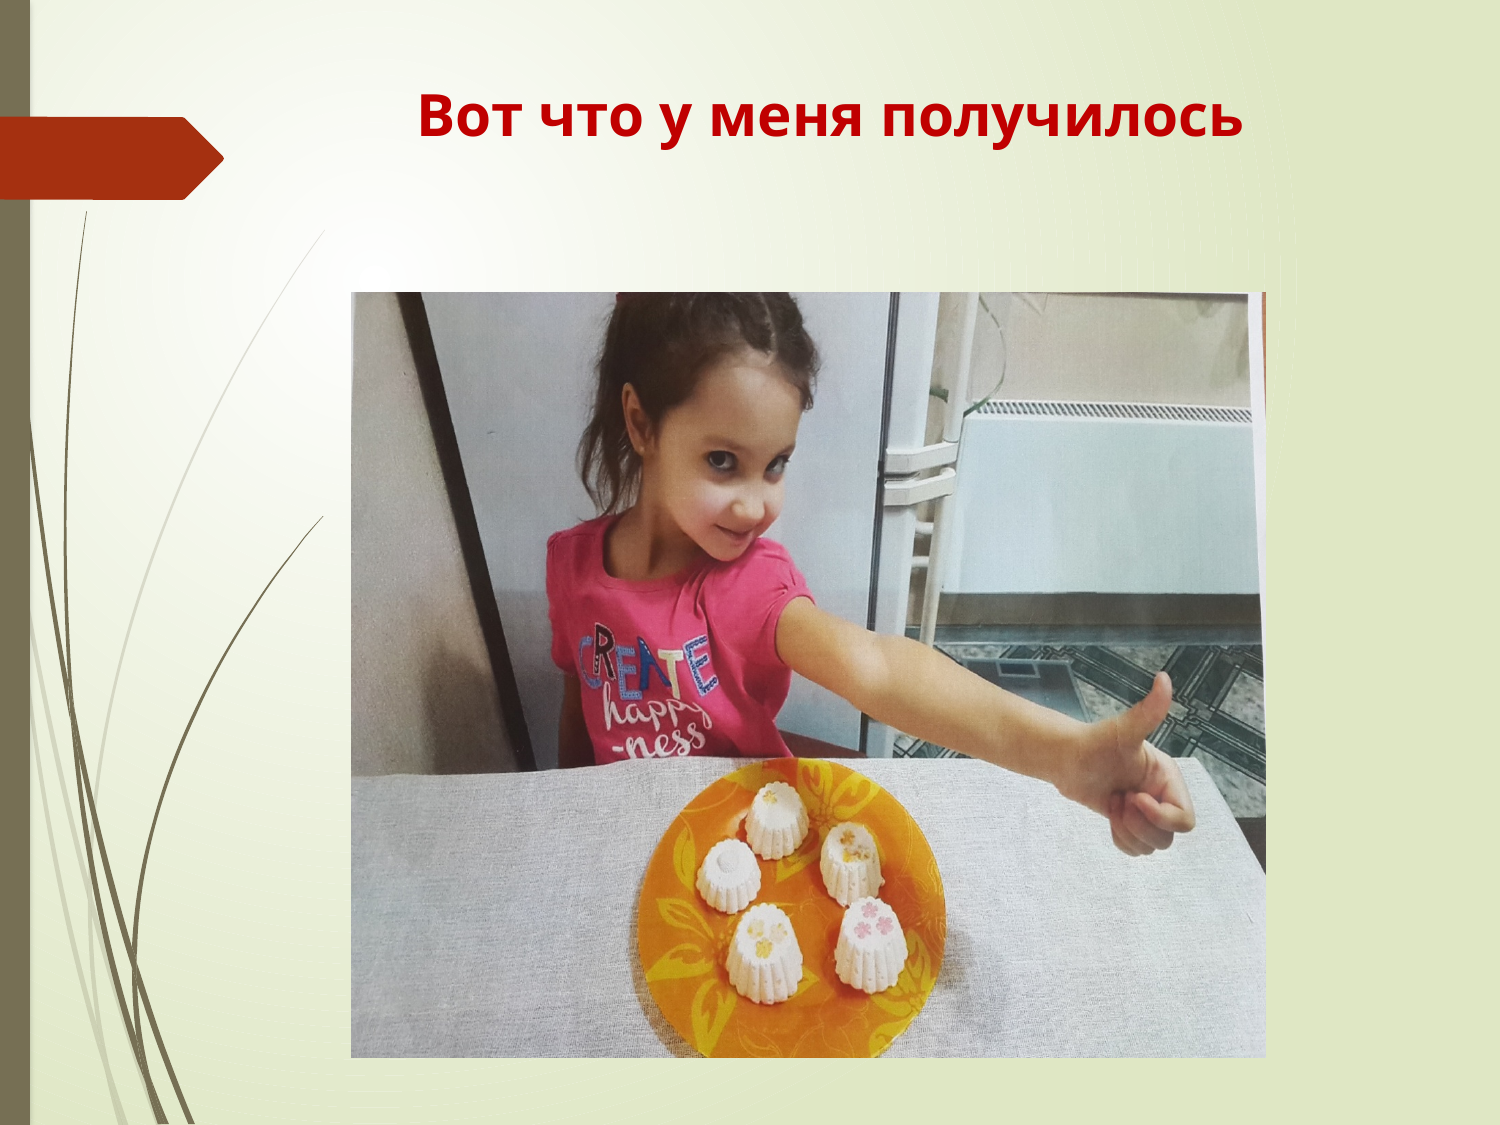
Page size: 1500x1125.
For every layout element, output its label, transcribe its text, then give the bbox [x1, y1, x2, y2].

title Вот что у меня получилось [234, 70, 1427, 247]
picture [351, 292, 1266, 1058]
